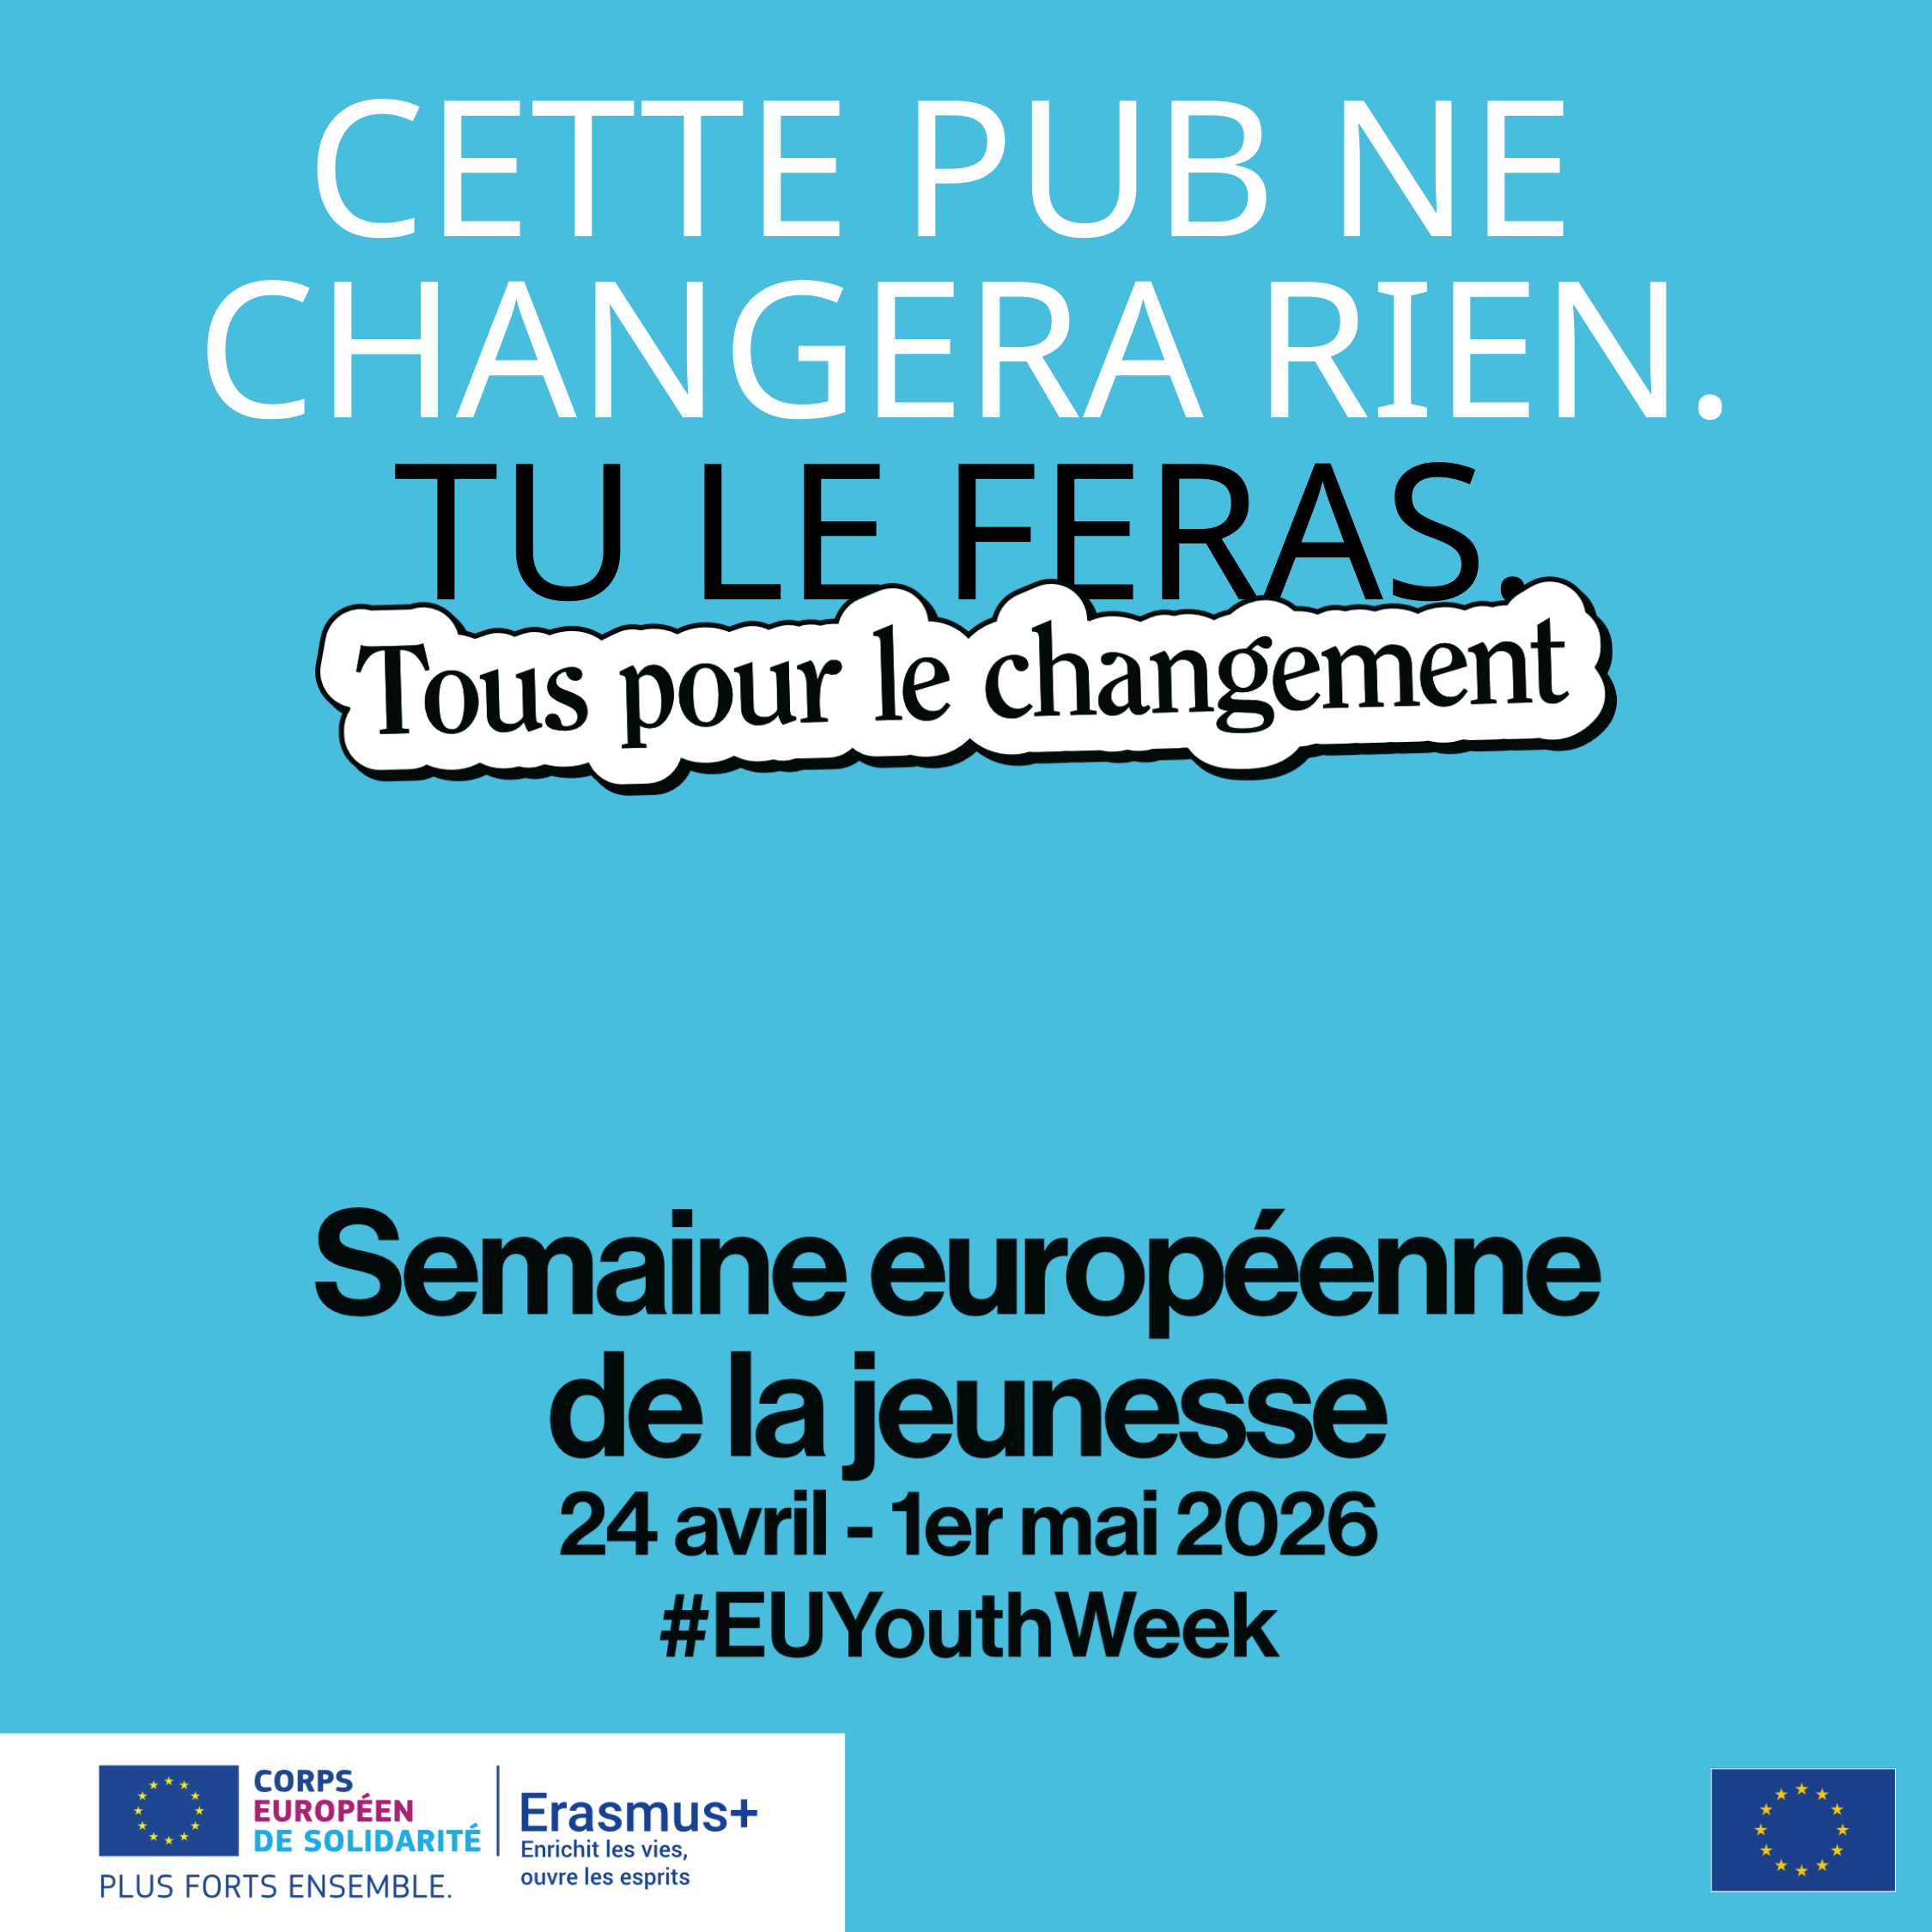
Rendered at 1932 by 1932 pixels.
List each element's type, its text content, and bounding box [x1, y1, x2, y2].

text_box CETTE PUB NE CHANGERA RIEN. tu LE FERAS. [191, 86, 1741, 641]
picture [0, 1207, 1896, 1932]
picture [315, 575, 1617, 796]
